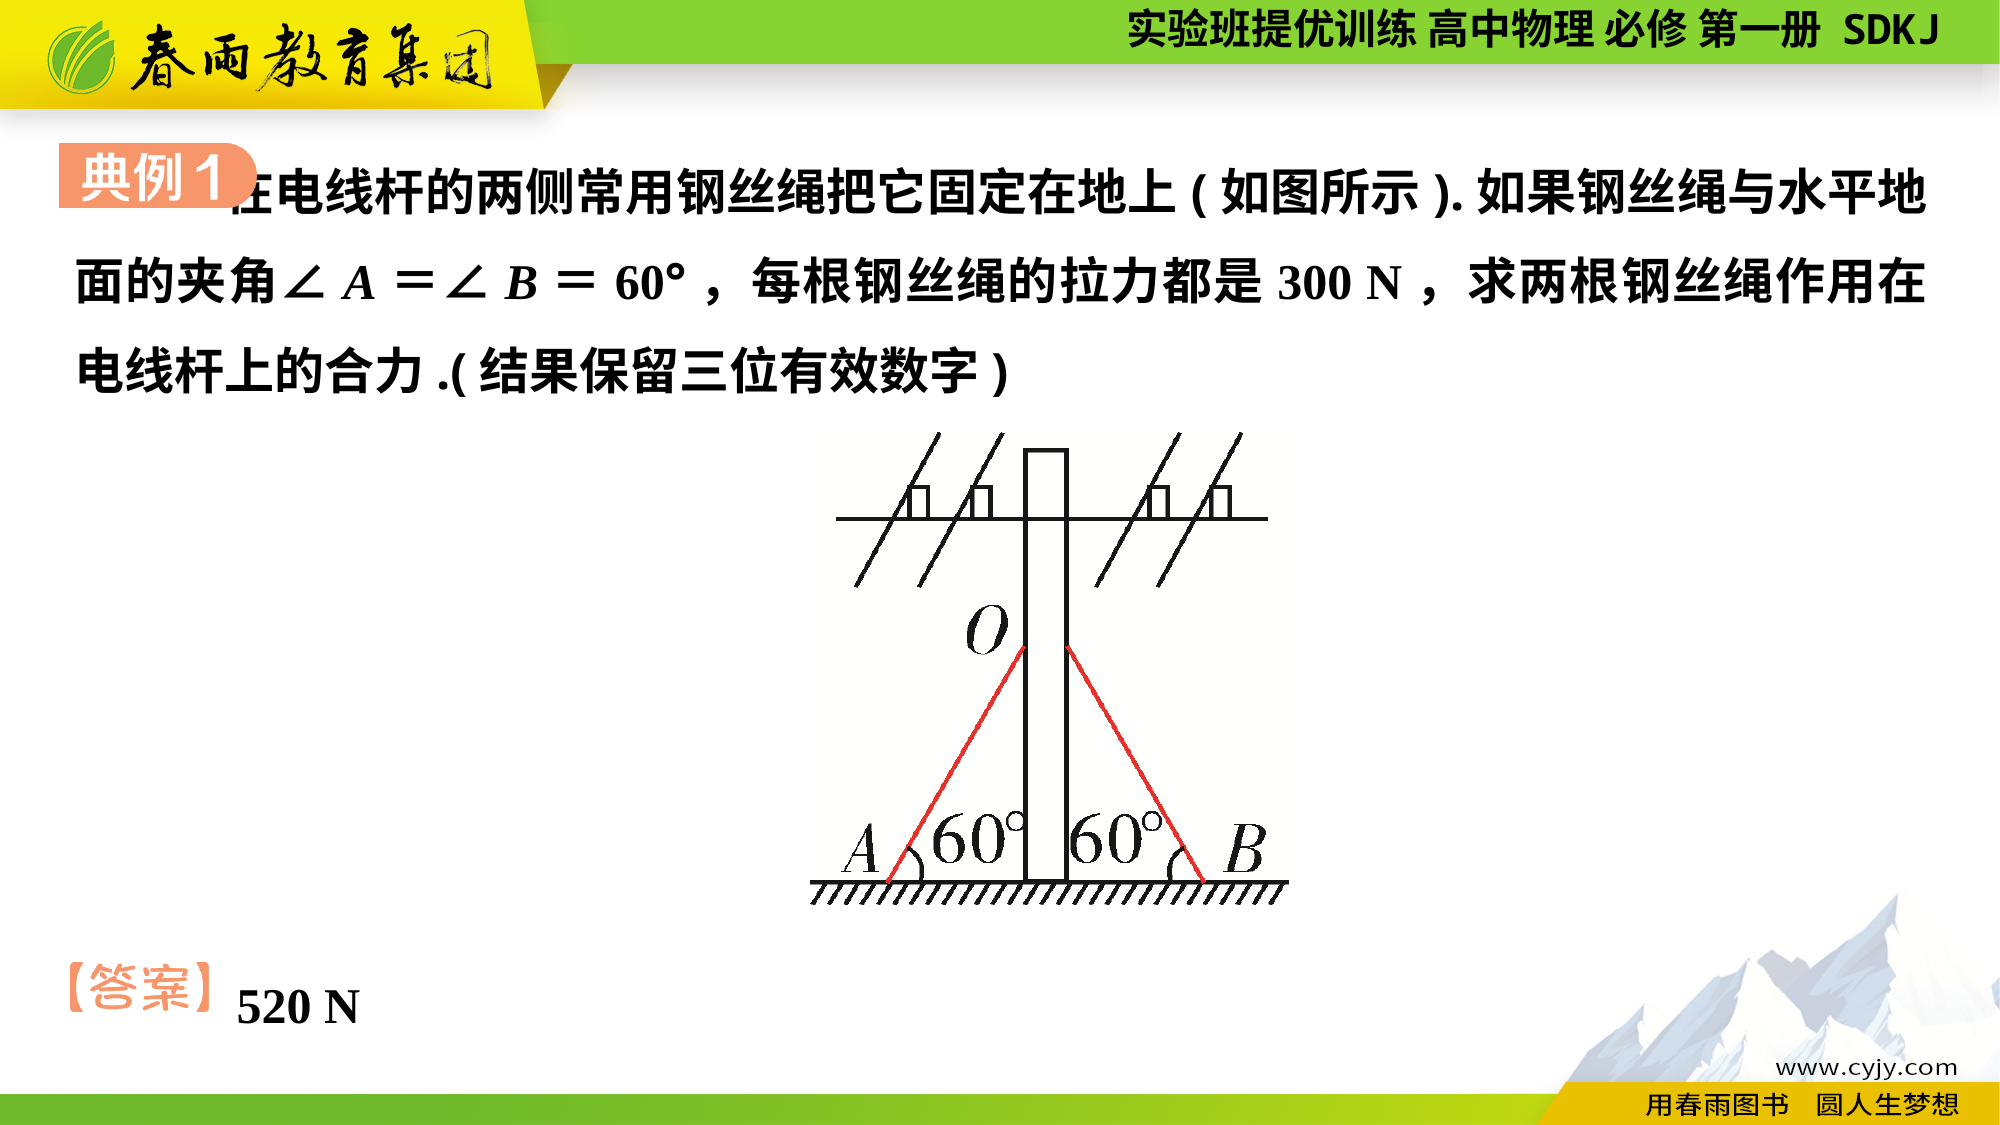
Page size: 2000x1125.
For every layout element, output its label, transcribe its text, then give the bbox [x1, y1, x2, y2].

picture [0, 0, 2000, 1125]
text_box 520 N [59, 936, 1944, 1042]
list 在电线杆的两侧常用钢丝绳把它固定在地上(如图所示).如果钢丝绳与水平地面的夹角∠A＝∠B＝60°，每根钢丝绳的拉力都是300 N，求两根钢丝绳作用在电线杆上的合力.(结果保留三位有效数字) [59, 122, 1944, 399]
